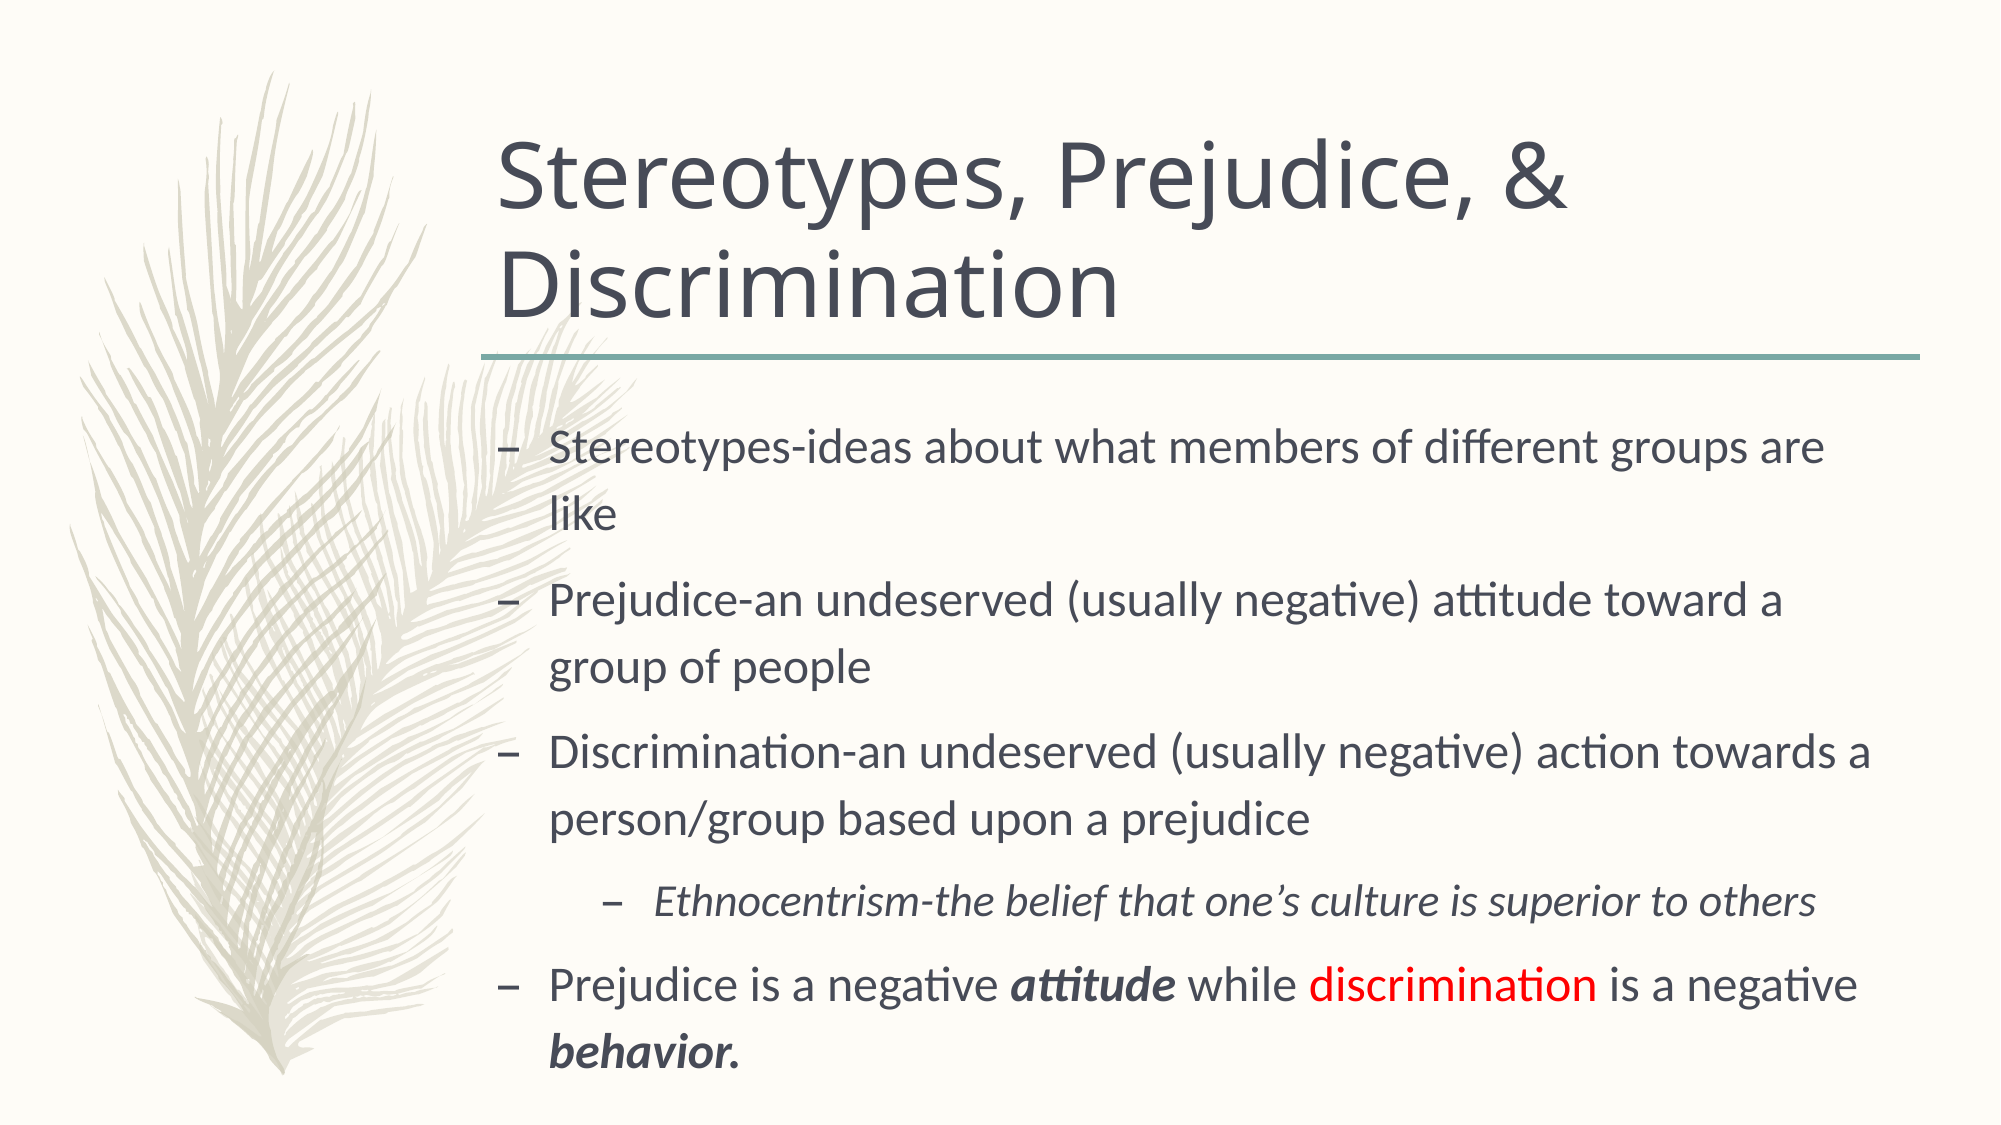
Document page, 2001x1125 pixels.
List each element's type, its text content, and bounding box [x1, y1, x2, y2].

title Stereotypes, Prejudice, & Discrimination [481, 114, 1920, 371]
list Stereotypes-ideas about what members of different groups are like Prejudice-an undeserved (usually negative) attitude toward a group of people Discrimination-an undeserved (usually negative) action towards a person/group based upon a prejudice Ethnocentrism-the belief that one’s culture is superior to others Prejudice is a negative attitude while discrimination is a negative behavior. [481, 399, 1920, 999]
